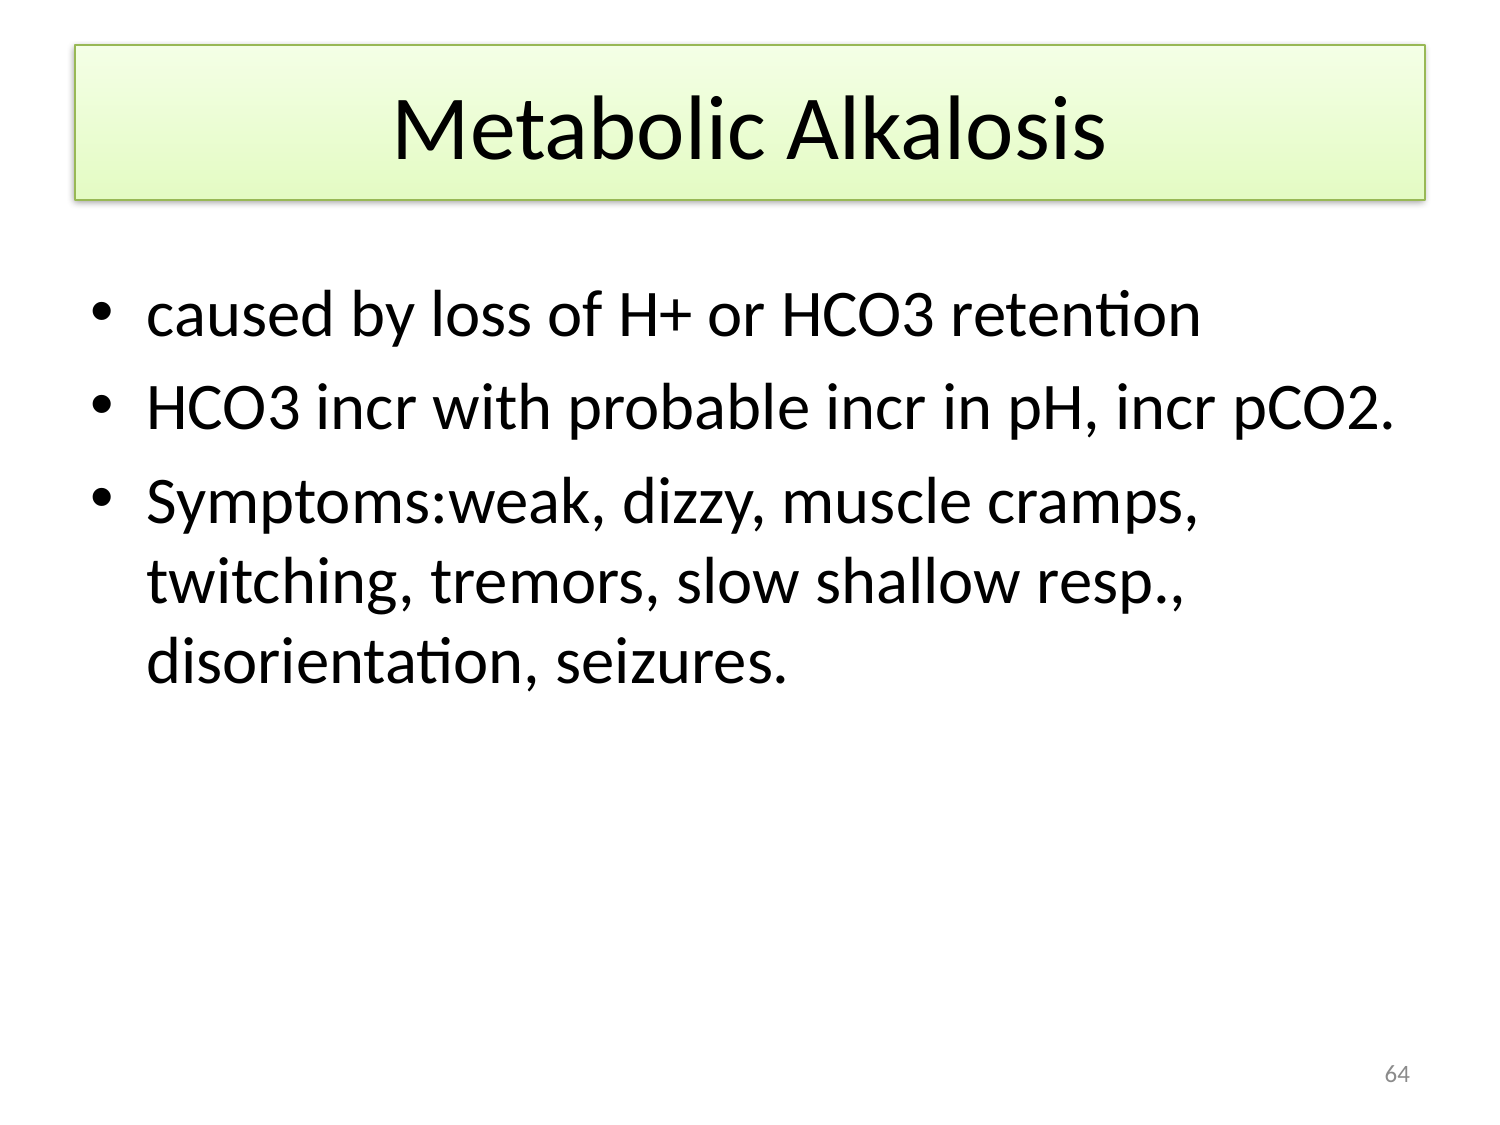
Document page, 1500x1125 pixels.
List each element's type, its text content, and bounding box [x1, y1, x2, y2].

slide_number 64 [1074, 1042, 1425, 1103]
title Metabolic Alkalosis [74, 44, 1426, 201]
list caused by loss of H+ or HCO3 retention HCO3 incr with probable incr in pH, incr pCO2. Symptoms:weak, dizzy, muscle cramps, twitching, tremors, slow shallow resp., disorientation, seizures. [75, 262, 1425, 1005]
